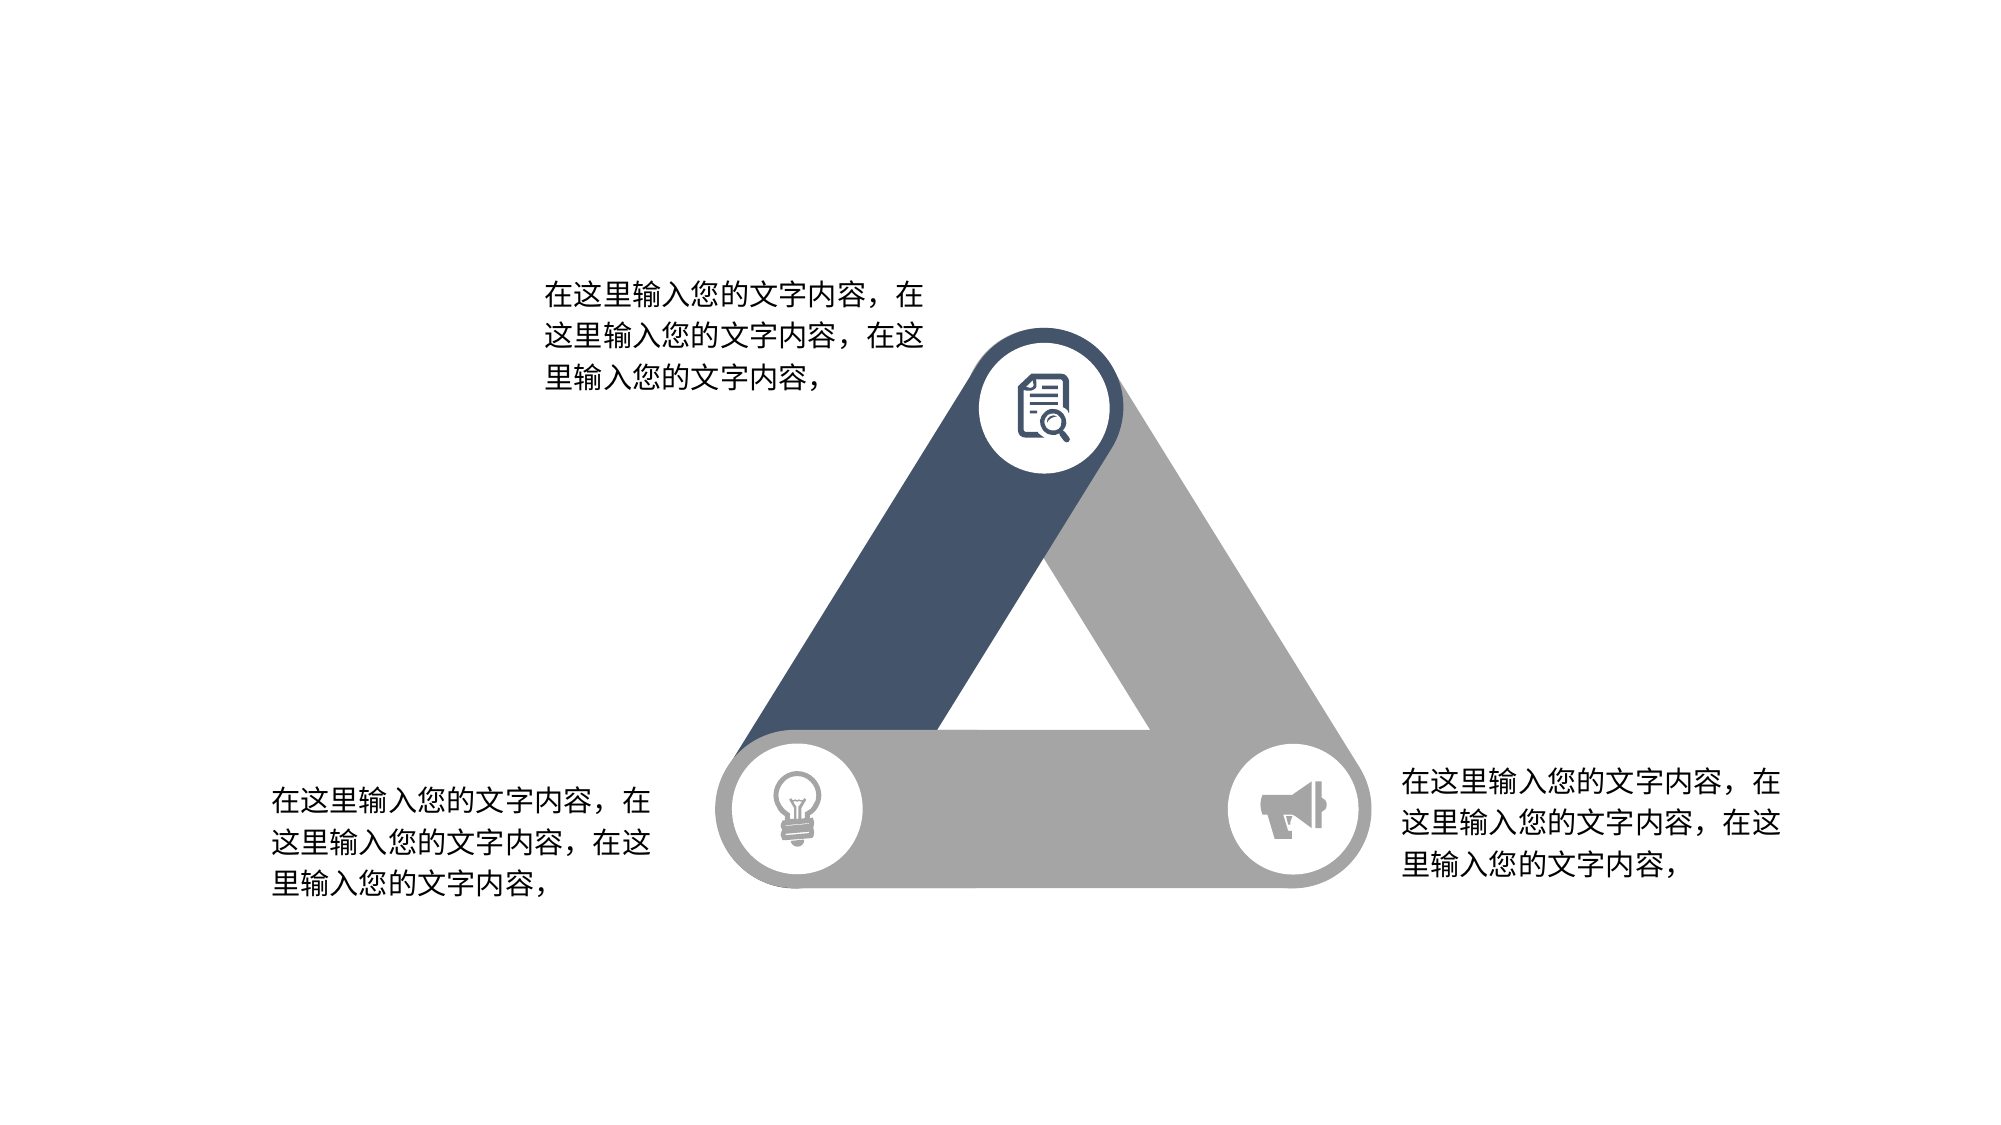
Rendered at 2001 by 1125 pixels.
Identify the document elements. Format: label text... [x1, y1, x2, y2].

text_box 在这里输入您的文字内容，在这里输入您的文字内容，在这里输入您的文字内容， [255, 767, 683, 909]
text_box 在这里输入您的文字内容，在这里输入您的文字内容，在这里输入您的文字内容， [528, 260, 957, 403]
text_box 在这里输入您的文字内容，在这里输入您的文字内容，在这里输入您的文字内容， [1385, 747, 1814, 890]
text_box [715, 292, 1372, 924]
